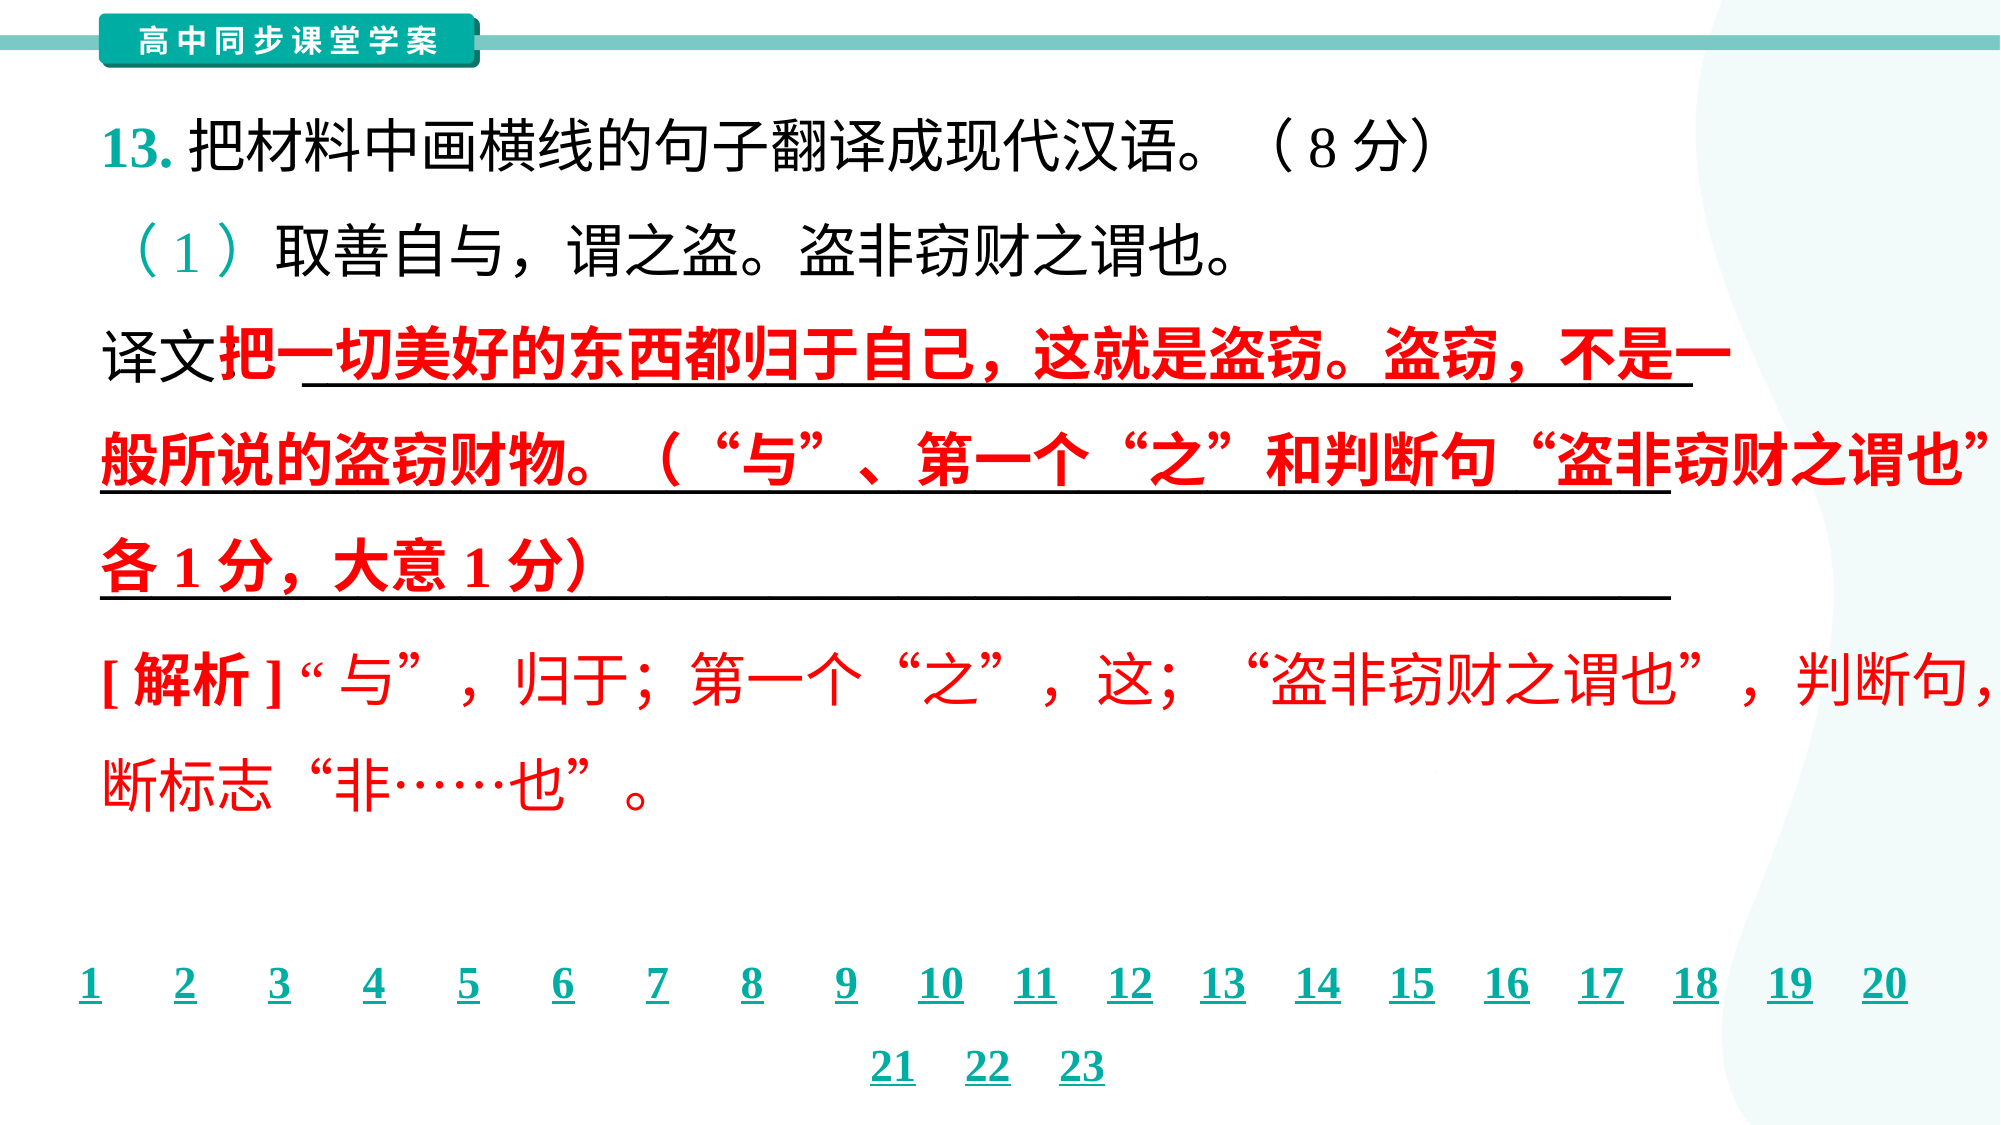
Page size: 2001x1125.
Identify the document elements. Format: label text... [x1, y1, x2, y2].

text_box [解析] “与”，归于；第一个“之”，这；“盗非窃财之谓也”，判断句，判 断标志“非……也”。 [100, 607, 1899, 820]
text_box （1）取善自与，谓之盗。盗非窃财之谓也。 译文： ______________________________________________________ _____________________________________________________________ _____________________________________________________________ [100, 600, 1899, 604]
picture [0, 0, 2000, 1125]
text_box 13.把材料中画横线的句子翻译成现代汉语。（8分） [100, 76, 1899, 178]
text_box （1）取善自与，谓之盗。盗非窃财之谓也。 译文： ______________________________________________________ _____________________________________________________________ _____________________________________________________________ [100, 178, 1899, 280]
text_box 把一切美好的东西都归于自己，这就是盗窃。盗窃，不是一 般所说的盗窃财物。（“与”、第一个“之”和判断句“盗非窃财之谓也” 各1分，大意1分） [100, 280, 1899, 600]
